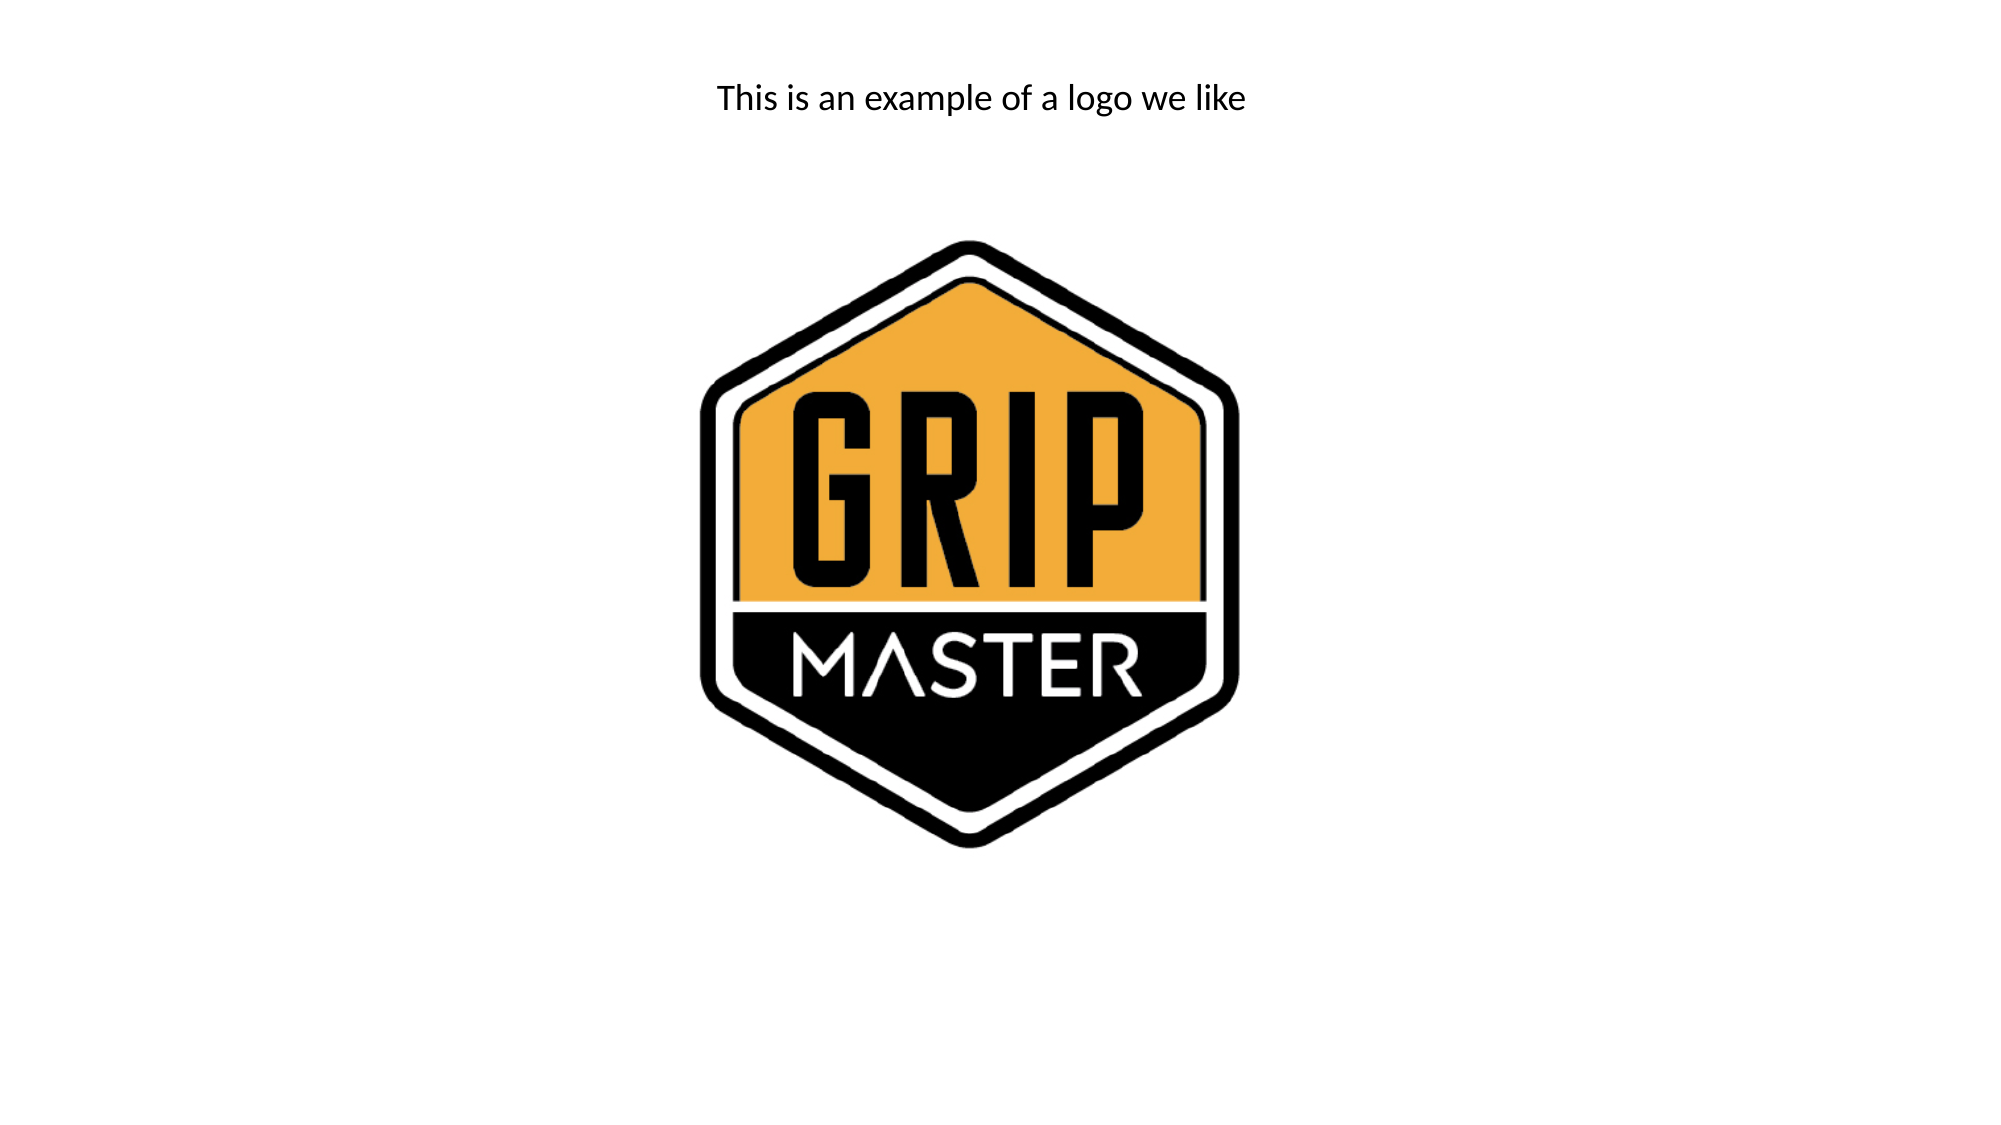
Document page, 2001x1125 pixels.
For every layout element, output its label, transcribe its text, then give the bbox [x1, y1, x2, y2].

text_box This is an example of a logo we like [623, 65, 1341, 126]
picture [578, 173, 1367, 913]
